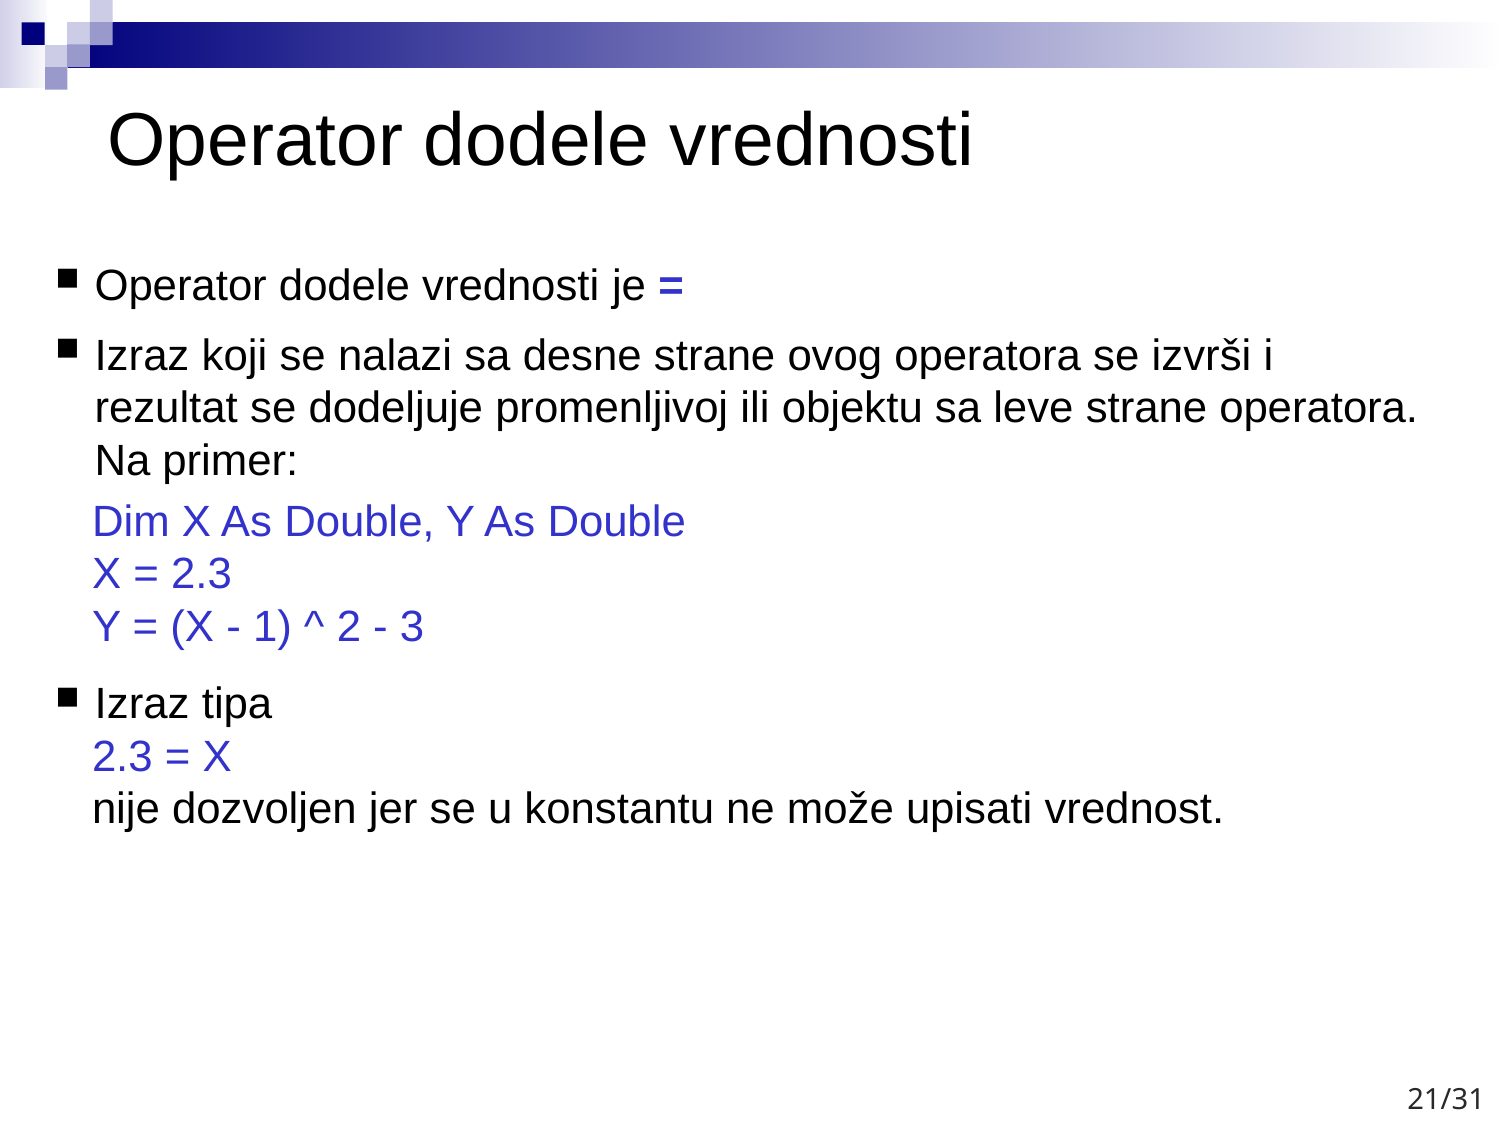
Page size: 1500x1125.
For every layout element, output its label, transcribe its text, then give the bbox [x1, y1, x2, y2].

title Operator dodele vrednosti [92, 75, 1008, 197]
text_box 21/31 [1374, 1072, 1500, 1123]
text_box Operator dodele vrednosti je = Izraz koji se nalazi sa desne strane ovog operatora se izvrši i rezultat se dodeljuje promenljivoj ili objektu sa leve strane operatora. Na primer: Dim X As Double, Y As Double X = 2.3 Y = (X - 1) ^ 2 - 3 Izraz tipa 2.3 = X nije dozvoljen jer se u konstantu ne može upisati vrednost. [40, 249, 1436, 840]
